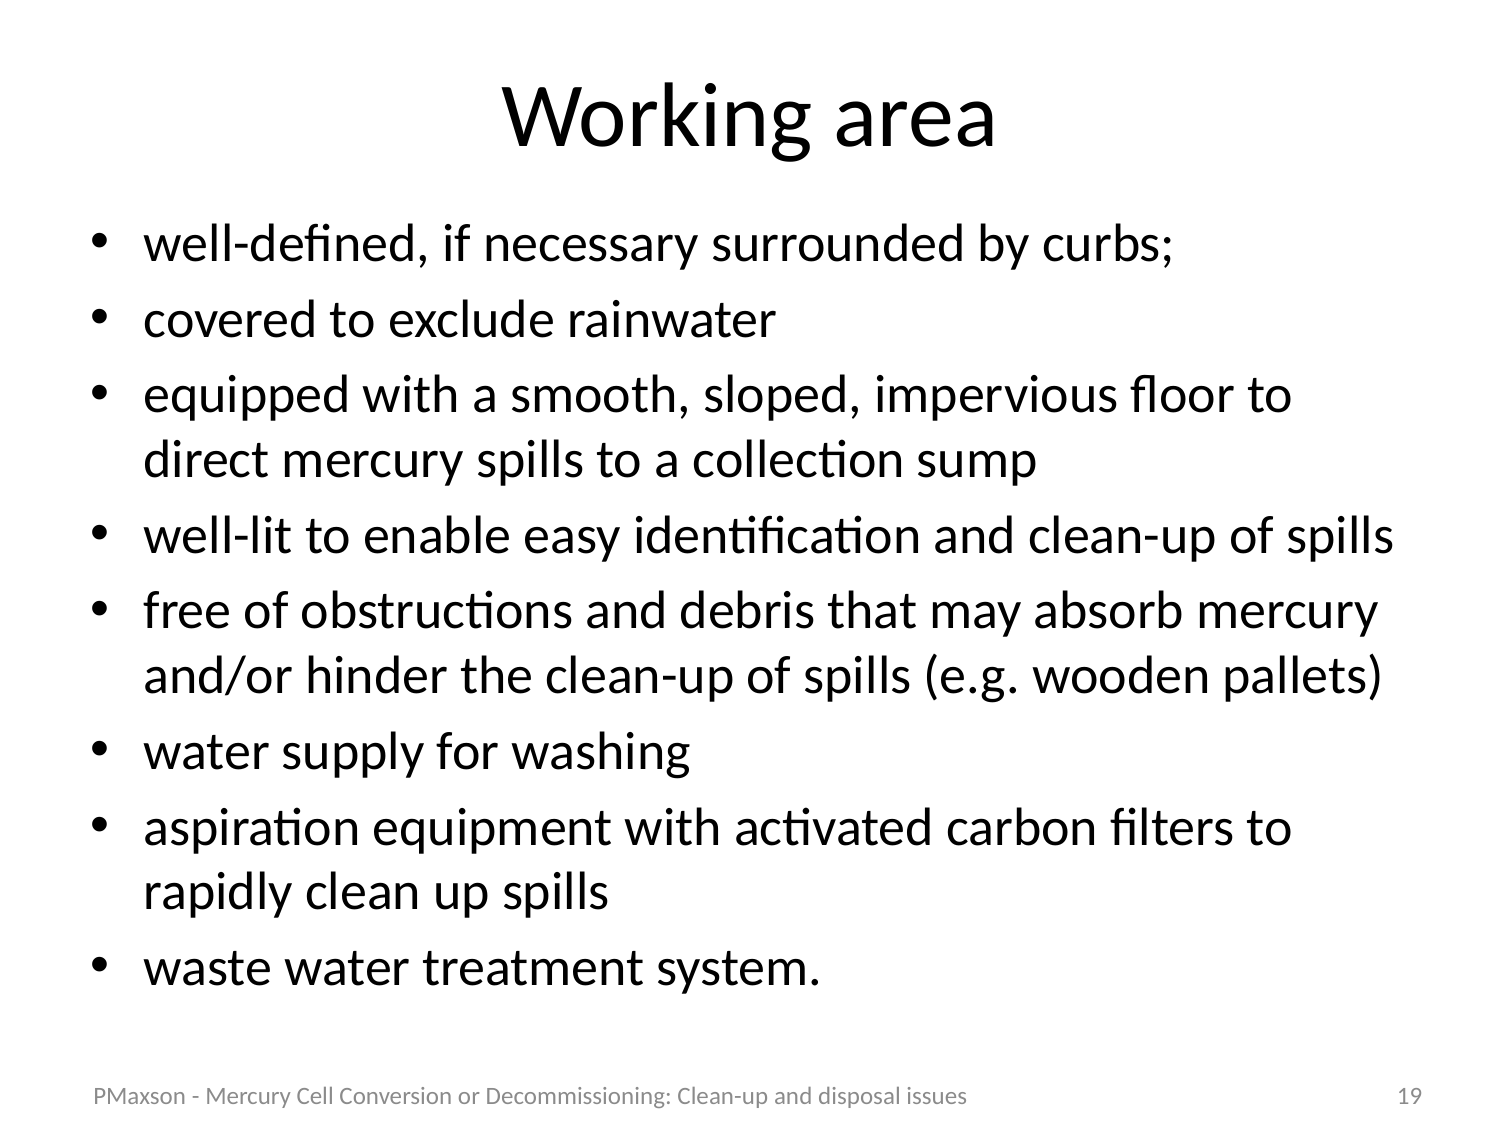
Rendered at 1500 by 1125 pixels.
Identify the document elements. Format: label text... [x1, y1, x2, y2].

list well-defined, if necessary surrounded by curbs; covered to exclude rainwater equipped with a smooth, sloped, impervious floor to direct mercury spills to a collection sump well-lit to enable easy identification and clean-up of spills free of obstructions and debris that may absorb mercury and/or hinder the clean-up of spills (e.g. wooden pallets) water supply for washing aspiration equipment with activated carbon filters to rapidly clean up spills waste water treatment system. [75, 200, 1425, 1063]
title Working area [75, 45, 1425, 175]
footer PMaxson - Mercury Cell Conversion or Decommissioning: Clean-up and disposal issues [75, 1065, 988, 1125]
slide_number 19 [1074, 1065, 1438, 1125]
